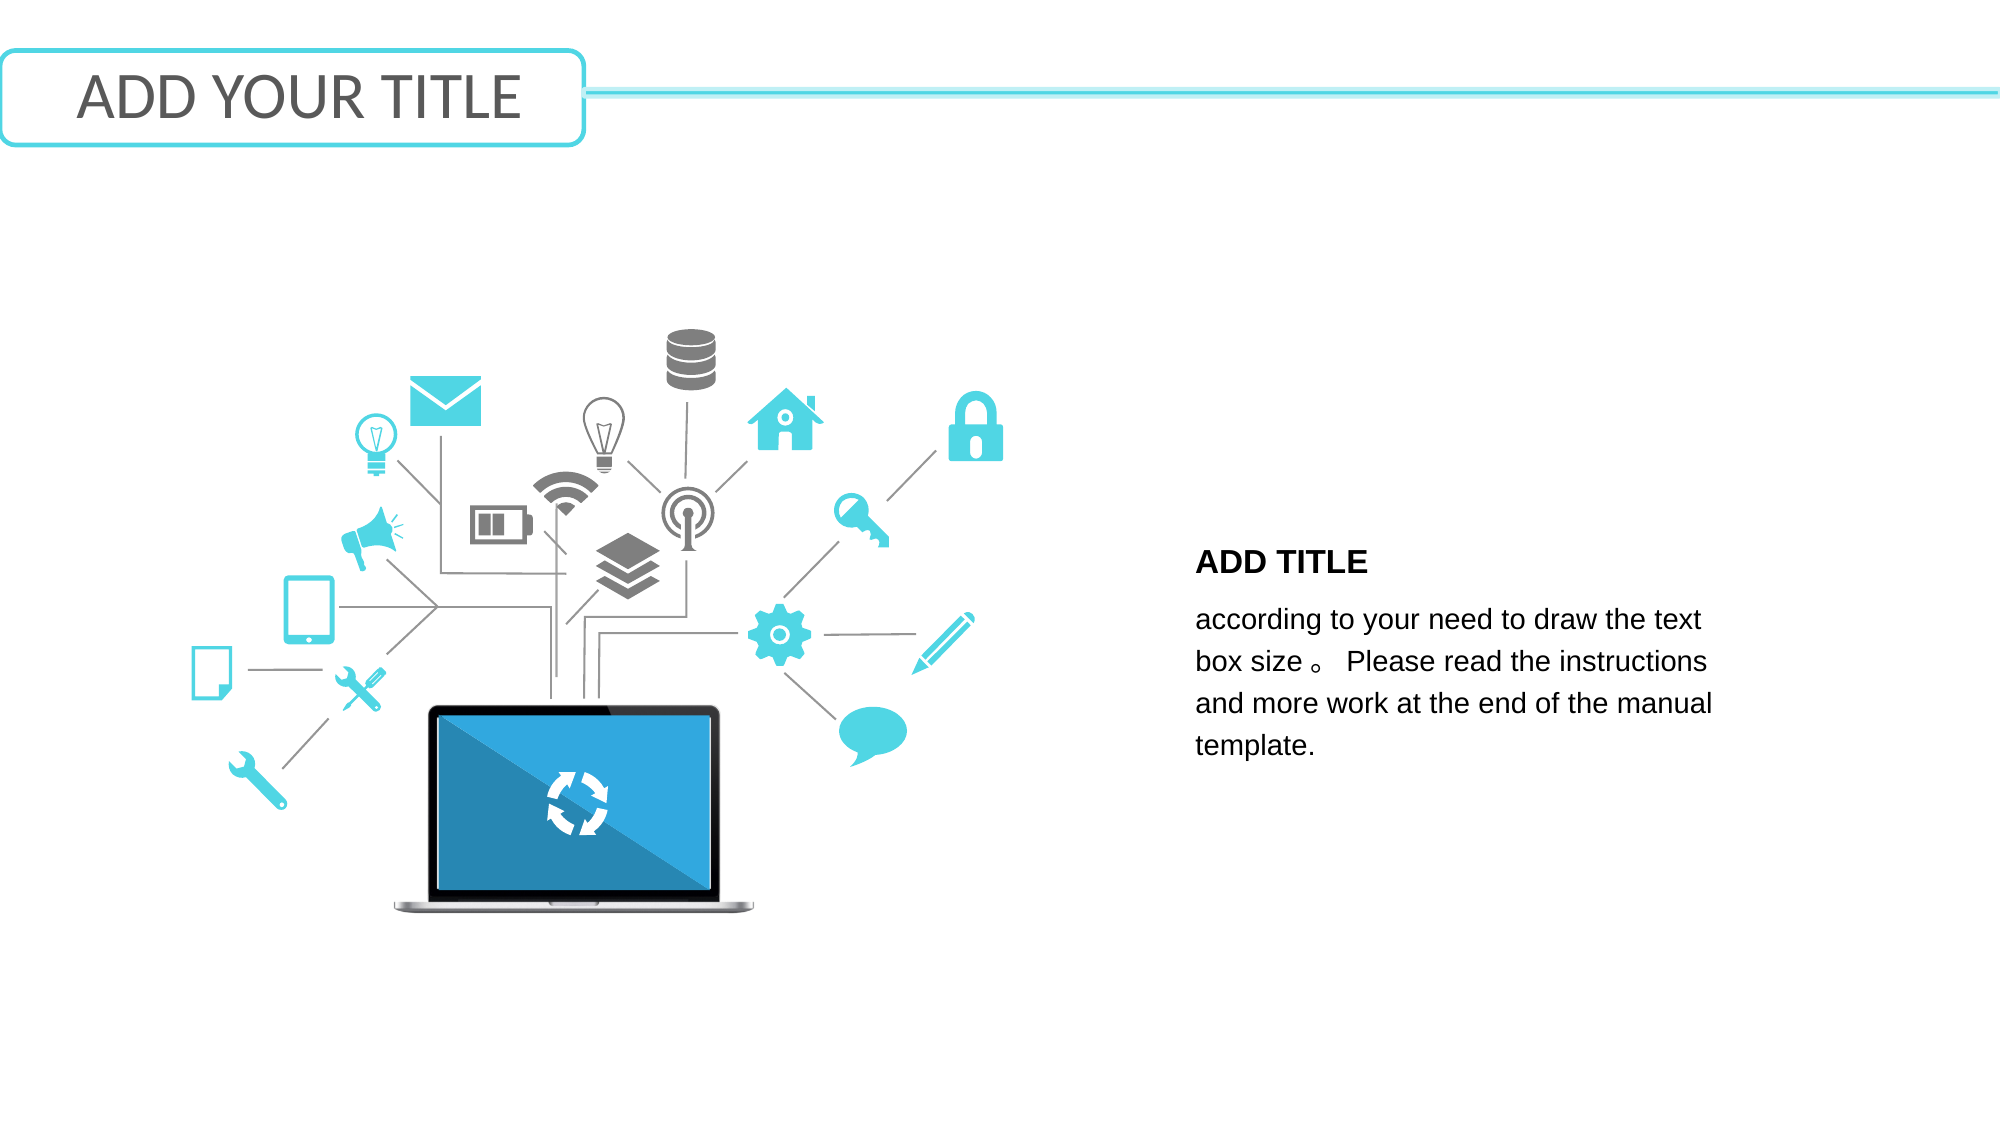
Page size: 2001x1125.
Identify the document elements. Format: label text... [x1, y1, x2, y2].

text_box [781, 413, 790, 422]
text_box [666, 370, 716, 391]
text_box [228, 751, 288, 810]
text_box [533, 471, 599, 493]
text_box [492, 513, 505, 536]
text_box [544, 486, 589, 503]
text_box [680, 507, 697, 551]
text_box [583, 88, 2000, 97]
text_box [598, 633, 739, 688]
text_box [556, 502, 575, 516]
text_box [391, 514, 398, 523]
text_box [582, 396, 625, 455]
text_box [356, 506, 397, 552]
text_box [335, 666, 387, 712]
text_box ADD YOUR TITLE [61, 45, 538, 140]
text_box ADD TITLE [1195, 540, 1647, 581]
text_box [748, 603, 812, 666]
text_box [478, 513, 491, 536]
text_box [596, 456, 612, 468]
text_box [410, 385, 481, 426]
text_box [367, 470, 386, 477]
text_box [341, 531, 367, 572]
text_box [470, 505, 533, 545]
picture [378, 688, 775, 929]
text_box [666, 354, 716, 375]
text_box according to your need to draw the text box size。Please read the instructions and more work at the end of the manual template. [1195, 593, 1729, 761]
text_box [747, 387, 824, 451]
text_box [440, 435, 567, 574]
text_box [834, 492, 889, 548]
text_box [595, 532, 660, 570]
text_box [773, 628, 787, 641]
text_box [669, 494, 707, 530]
text_box [191, 646, 233, 701]
text_box [666, 339, 716, 361]
text_box [921, 615, 965, 660]
text_box [661, 486, 715, 539]
text_box [339, 606, 552, 688]
text_box [0, 50, 584, 146]
text_box [667, 329, 716, 346]
text_box [839, 706, 908, 767]
text_box [595, 576, 660, 600]
text_box [367, 462, 386, 469]
text_box [911, 657, 929, 676]
text_box [410, 376, 481, 406]
text_box [807, 395, 815, 412]
text_box [584, 560, 687, 688]
text_box [370, 426, 383, 452]
text_box [283, 575, 335, 645]
text_box [948, 390, 1004, 462]
text_box [596, 423, 612, 455]
text_box [963, 612, 975, 624]
text_box [927, 621, 971, 666]
text_box [595, 560, 660, 584]
text_box [355, 413, 398, 461]
